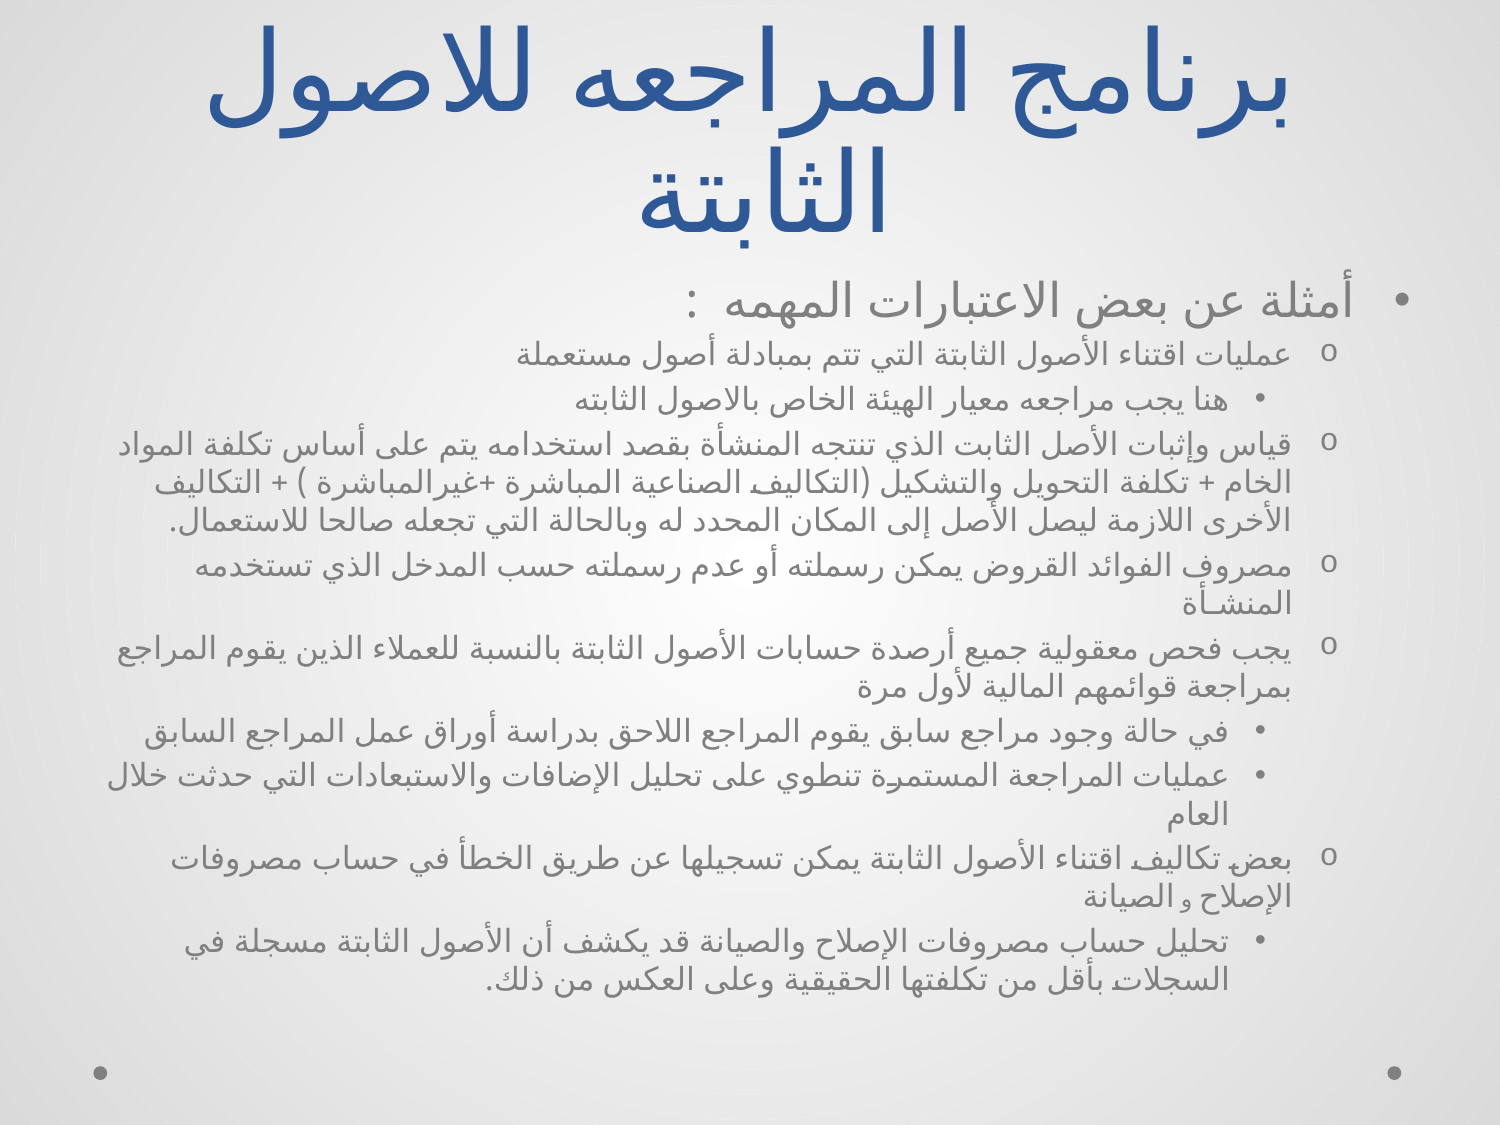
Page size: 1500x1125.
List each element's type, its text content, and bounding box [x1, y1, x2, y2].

title برنامج المراجعه للاصول الثابتة [75, 0, 1425, 262]
list أمثلة عن بعض الاعتبارات المهمه : عمليات اقتناء الأصول الثابتة التي تتم بمبادلة أصول مستعملة هنا يجب مراجعه معيار الهيئة الخاص بالاصول الثابته قياس وإثبات الأصل الثابت الذي تنتجه المنشأة بقصد استخدامه يتم على أساس تكلفة المواد الخام + تكلفة التحويل والتشكيل (التكاليف الصناعية المباشرة +غيرالمباشرة ) + التكاليف الأخرى اللازمة ليصل الأصل إلى المكان المحدد له وبالحالة التي تجعله صالحا للاستعمال. مصروف الفوائد القروض يمكن رسملته أو عدم رسملته حسب المدخل الذي تستخدمه المنشـأة يجب فحص معقولية جميع أرصدة حسابات الأصول الثابتة بالنسبة للعملاء الذين يقوم المراجع بمراجعة قوائمهم المالية لأول مرة في حالة وجود مراجع سابق يقوم المراجع اللاحق بدراسة أوراق عمل المراجع السابق عمليات المراجعة المستمرة تنطوي على تحليل الإضافات والاستبعادات التي حدثت خلال العام بعض تكاليف اقتناء الأصول الثابتة يمكن تسجيلها عن طريق الخطأ في حساب مصروفات الإصلاح و الصيانة تحليل حساب مصروفات الإصلاح والصيانة قد يكشف أن الأصول الثابتة مسجلة في السجلات بأقل من تكلفتها الحقيقية وعلى العكس من ذلك. [75, 262, 1425, 1005]
